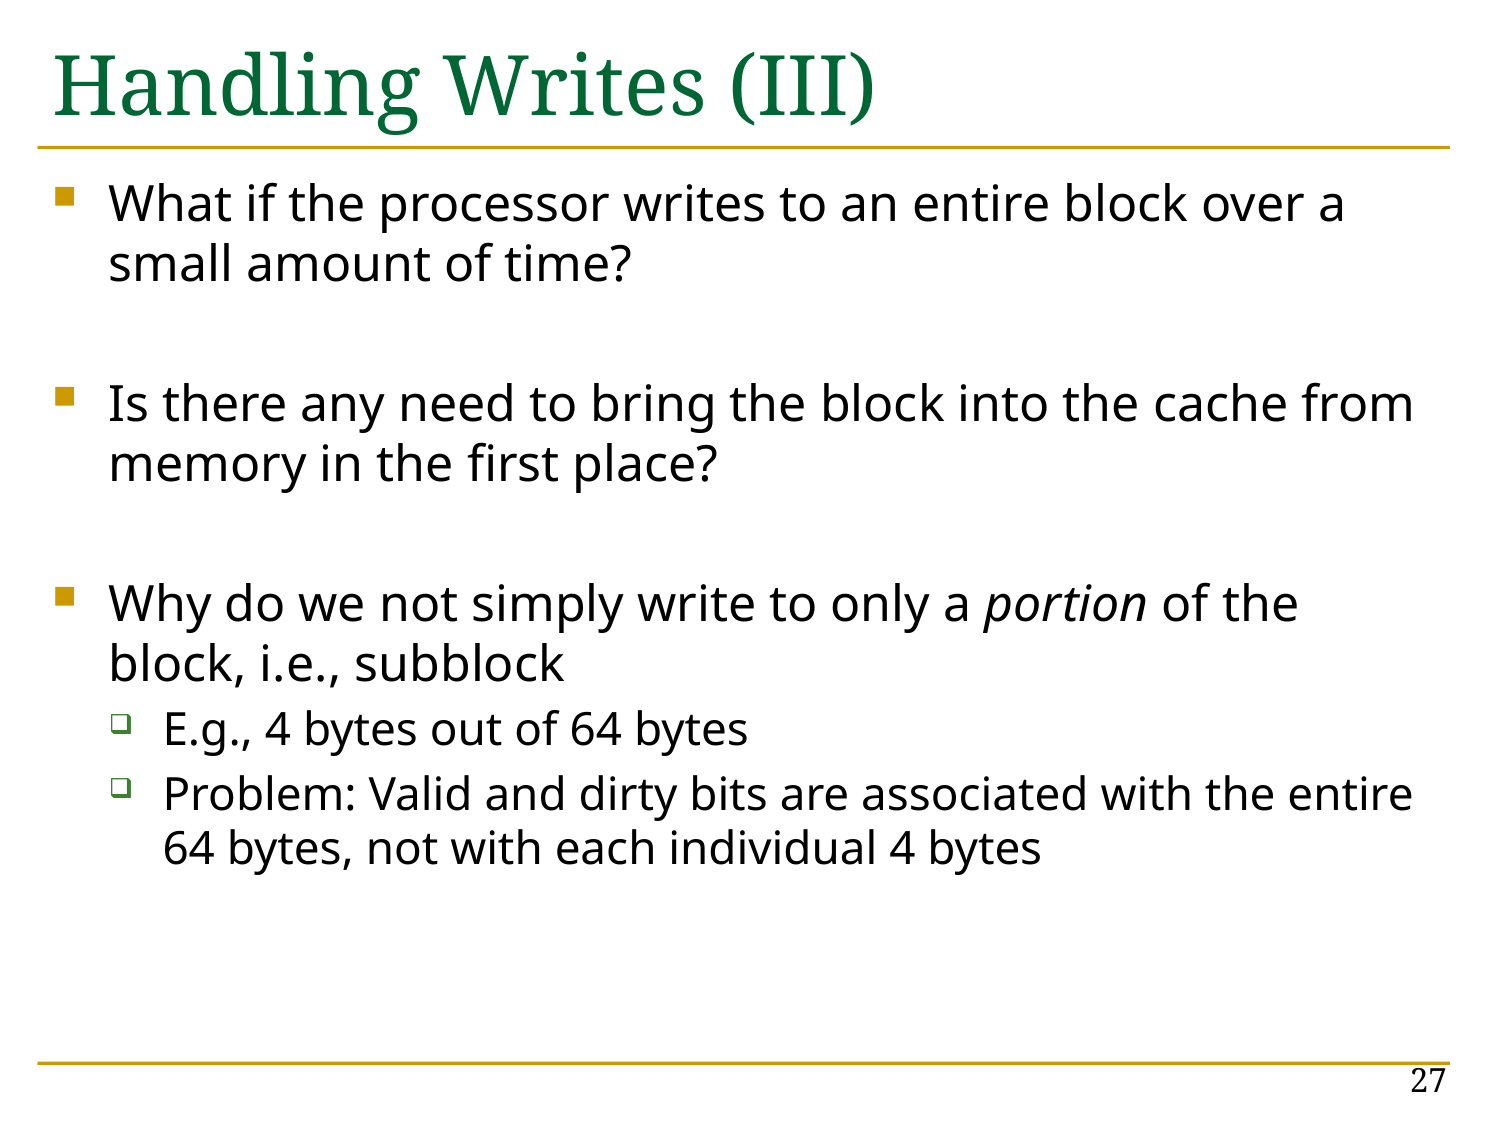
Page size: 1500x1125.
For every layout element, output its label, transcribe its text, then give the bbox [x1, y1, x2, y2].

title Handling Writes (III) [37, 24, 1450, 163]
slide_number 27 [1111, 1036, 1462, 1112]
list What if the processor writes to an entire block over a small amount of time? Is there any need to bring the block into the cache from memory in the first place? Why do we not simply write to only a portion of the block, i.e., subblock E.g., 4 bytes out of 64 bytes Problem: Valid and dirty bits are associated with the entire 64 bytes, not with each individual 4 bytes [37, 163, 1450, 1016]
